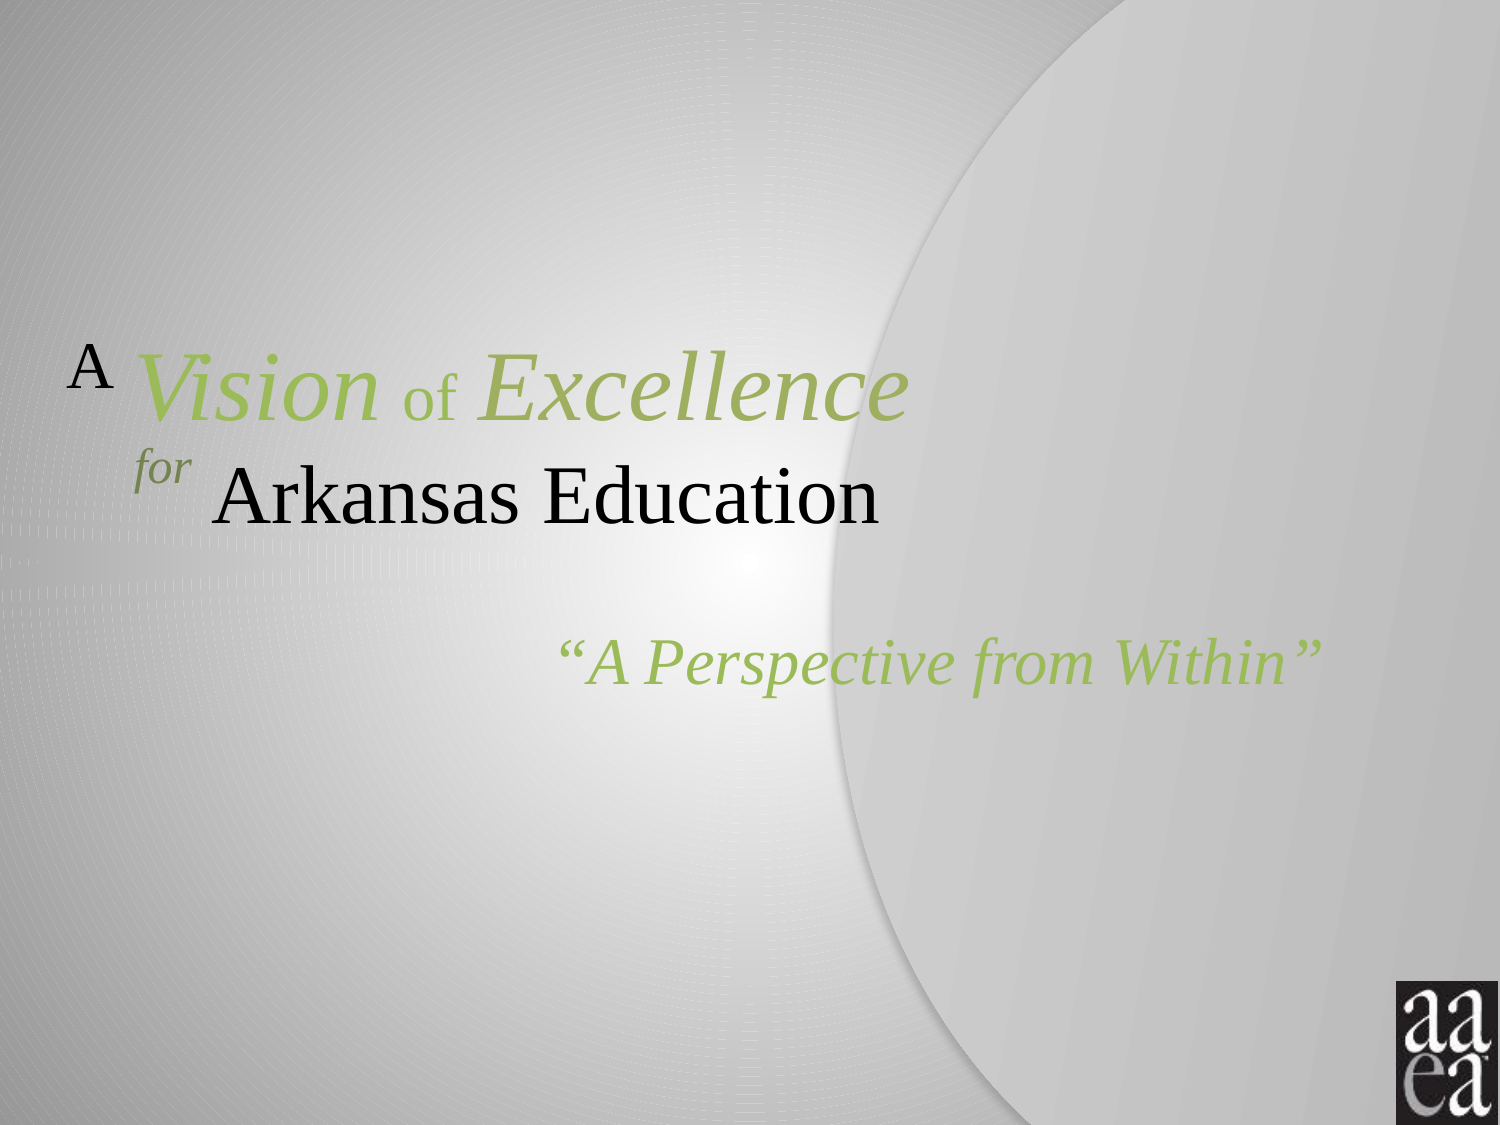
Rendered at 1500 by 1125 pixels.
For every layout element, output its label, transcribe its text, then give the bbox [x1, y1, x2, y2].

text_box A [51, 297, 145, 417]
title Vision of Excellence Arkansas Education [51, 304, 1449, 555]
text_box for [90, 416, 236, 509]
subtitle “A Perspective from Within” [473, 603, 1403, 750]
picture [1396, 981, 1498, 1125]
